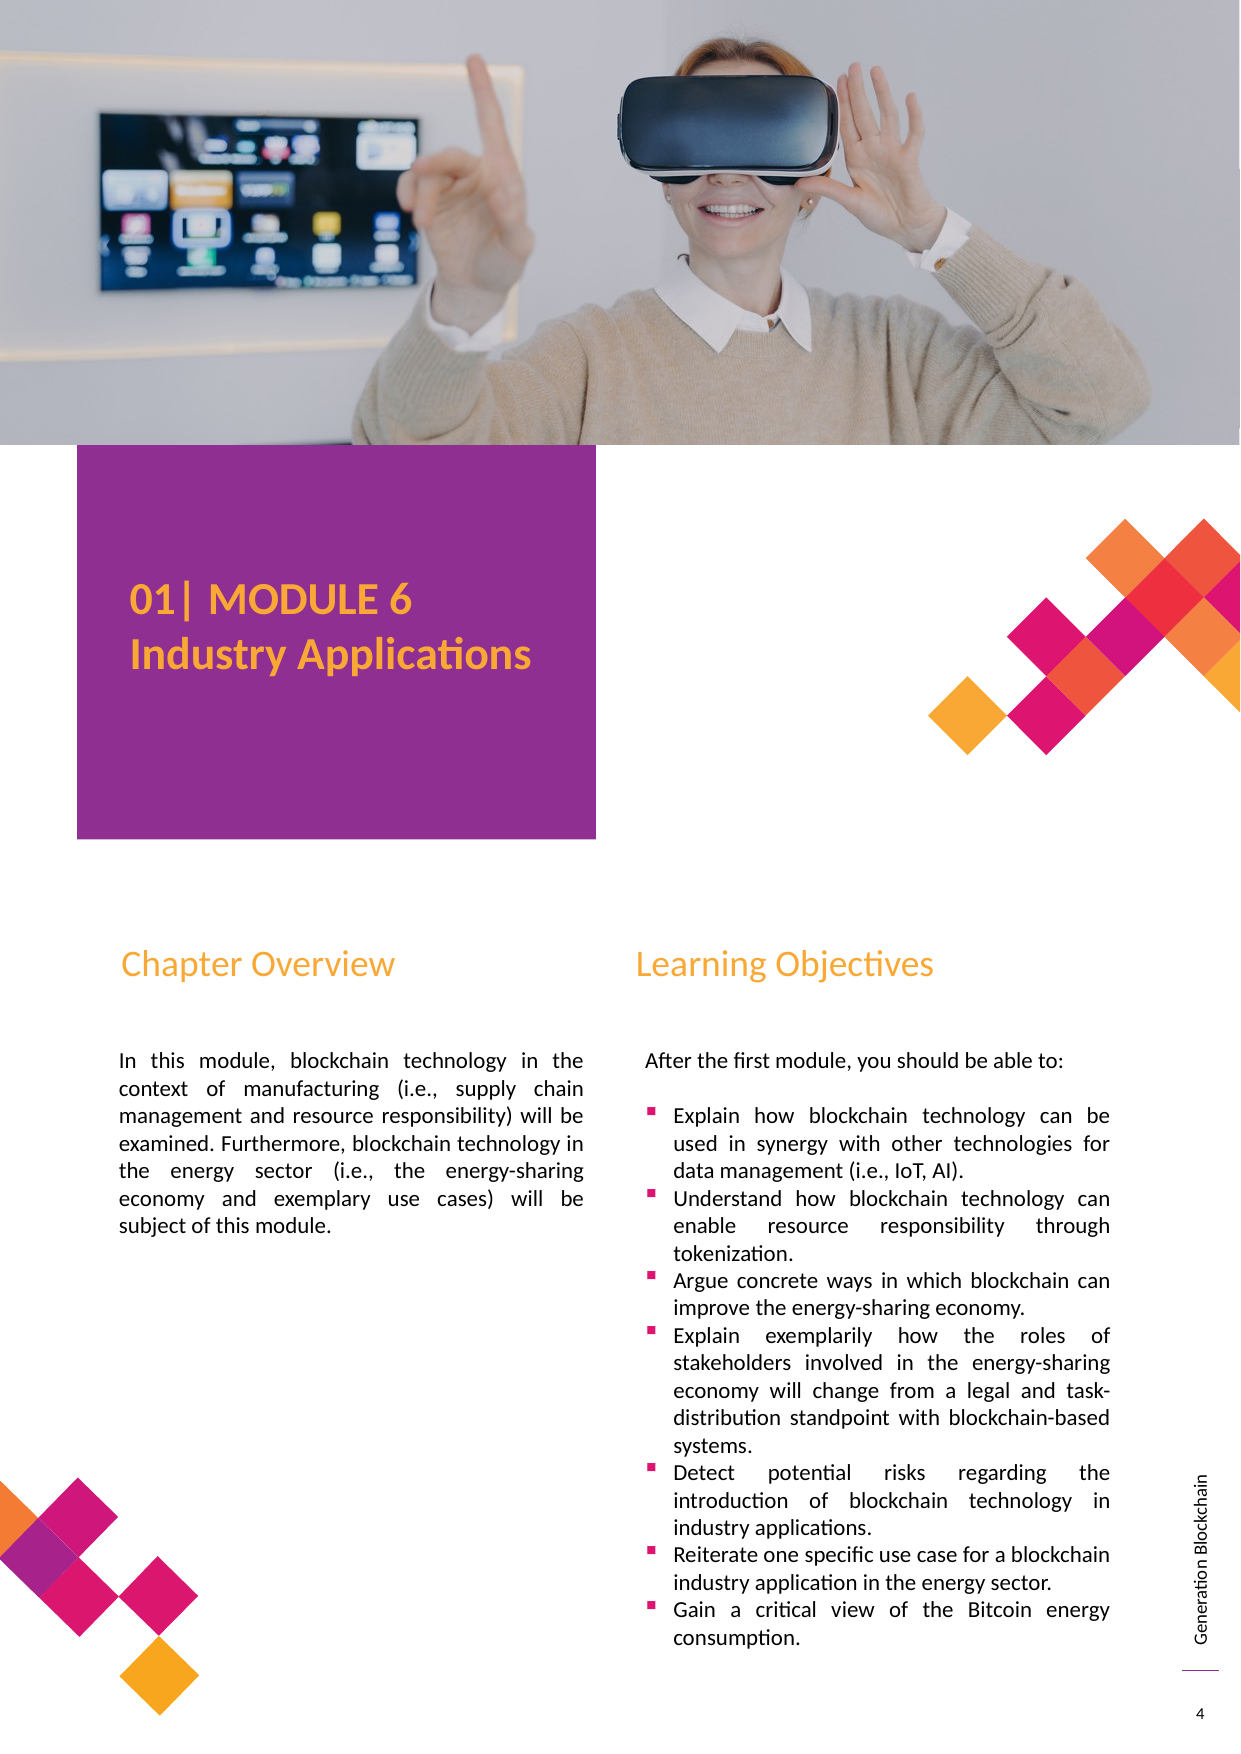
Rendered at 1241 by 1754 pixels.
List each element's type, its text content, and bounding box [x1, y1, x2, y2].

text_box Chapter Overview [106, 931, 602, 1002]
slide_number 4 [1169, 1674, 1231, 1751]
text_box Learning Objectives [621, 931, 1117, 1002]
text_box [939, 518, 1241, 756]
picture [0, 0, 1241, 445]
list 01| MODULE 6 Industry Applications [114, 561, 590, 849]
list In this module, blockchain technology in the context of manufacturing (i.e., supply chain management and resource responsibility) will be examined. Furthermore, blockchain technology in the energy sector (i.e., the energy-sharing economy and exemplary use cases) will be subject of this module. [104, 1038, 600, 1285]
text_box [0, 1489, 199, 1704]
list After the first module, you should be able to: Explain how blockchain technology can be used in synergy with other technologies for data management (i.e., IoT, AI). Understand how blockchain technology can enable resource responsibility through tokenization. Argue concrete ways in which blockchain can improve the energy-sharing economy. Explain exemplarily how the roles of stakeholders involved in the energy-sharing economy will change from a legal and task-distribution standpoint with blockchain-based systems. Detect potential risks regarding the introduction of blockchain technology in industry applications. Reiterate one specific use case for a blockchain industry application in the energy sector. Gain a critical view of the Bitcoin energy consumption. [630, 1038, 1126, 1614]
